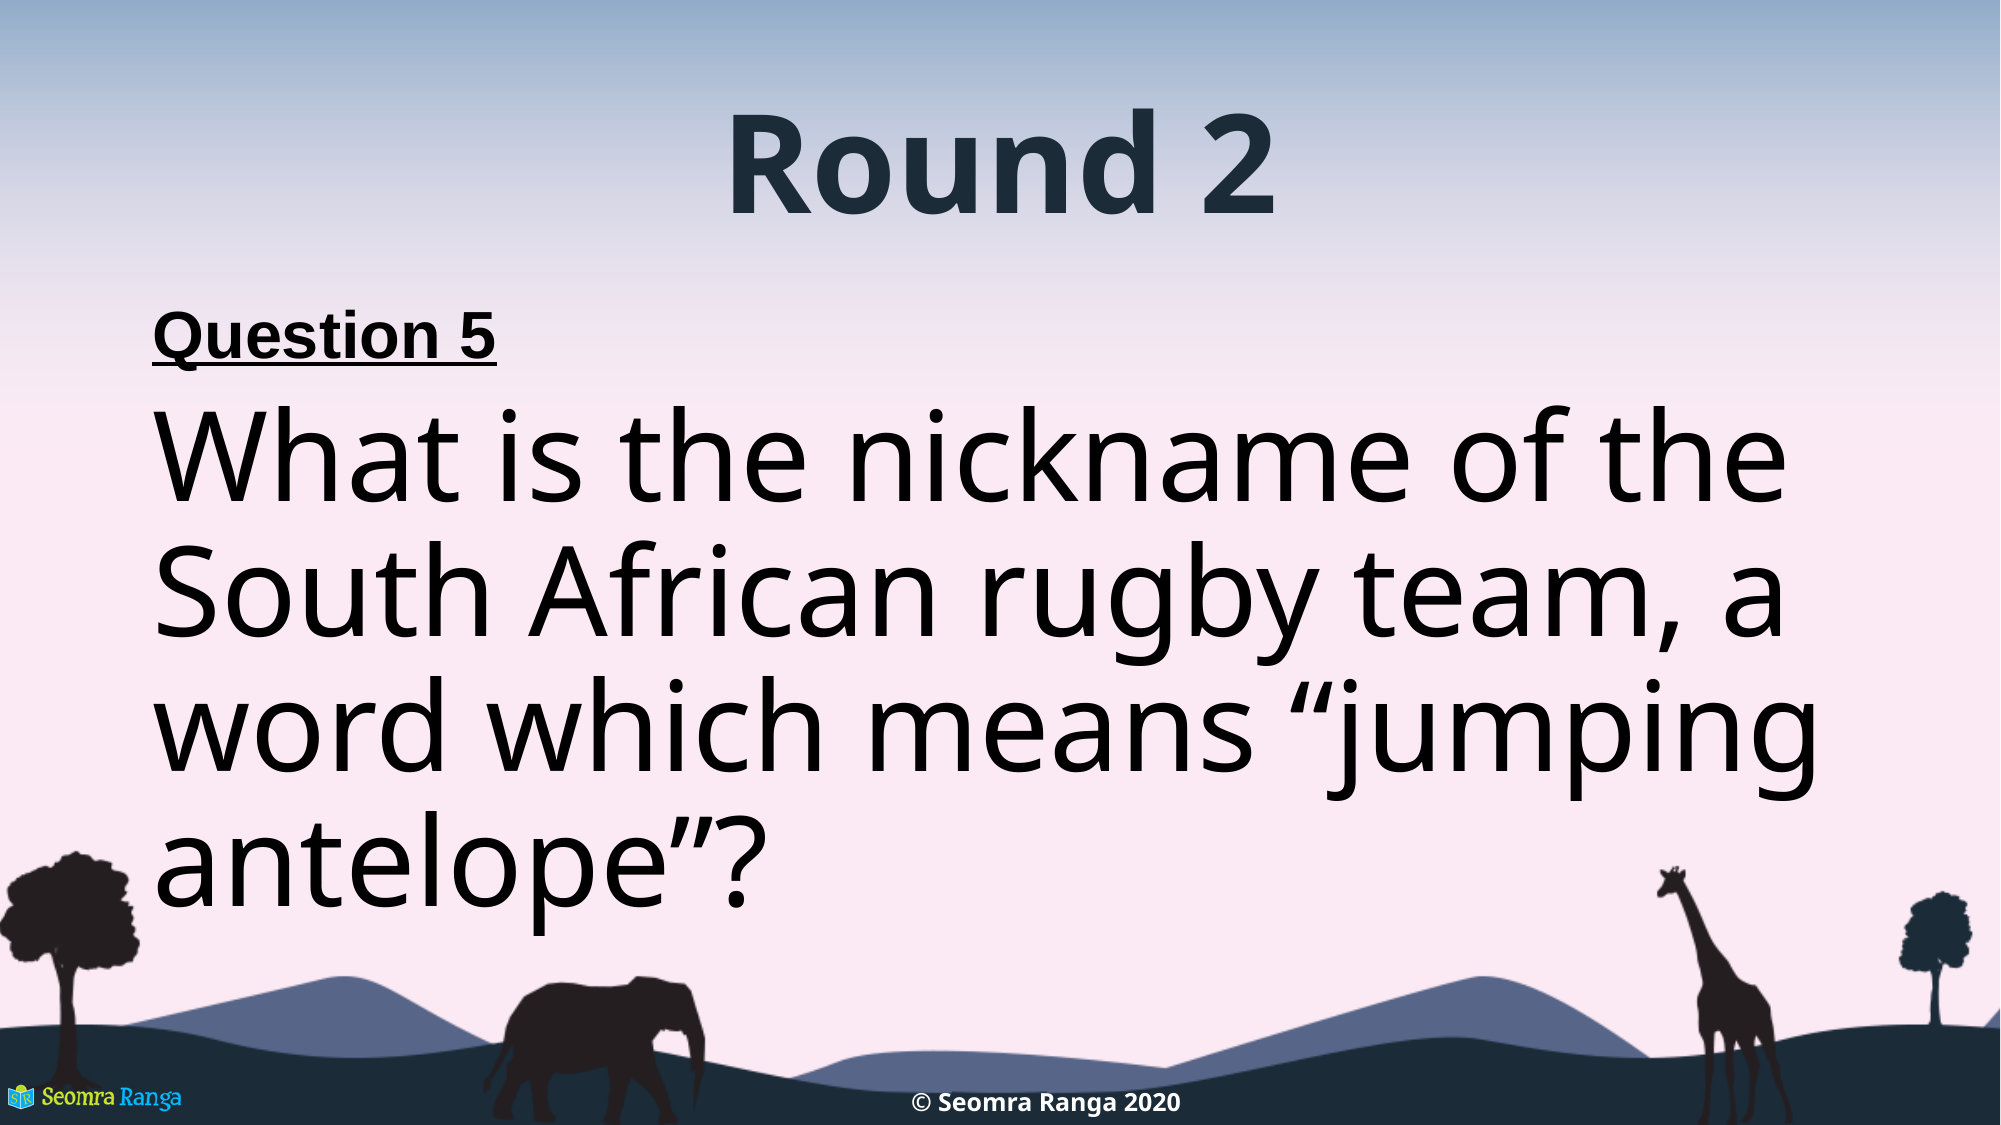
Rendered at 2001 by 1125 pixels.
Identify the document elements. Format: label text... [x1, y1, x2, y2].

title Round 2 [137, 59, 1863, 278]
list Question 5 What is the nickname of the South African rugby team, a word which means “jumping antelope”? [137, 293, 1863, 1014]
text_box © Seomra Ranga 2020 www.seomraranga.com [762, 1079, 1330, 1125]
picture [0, 0, 2001, 1125]
